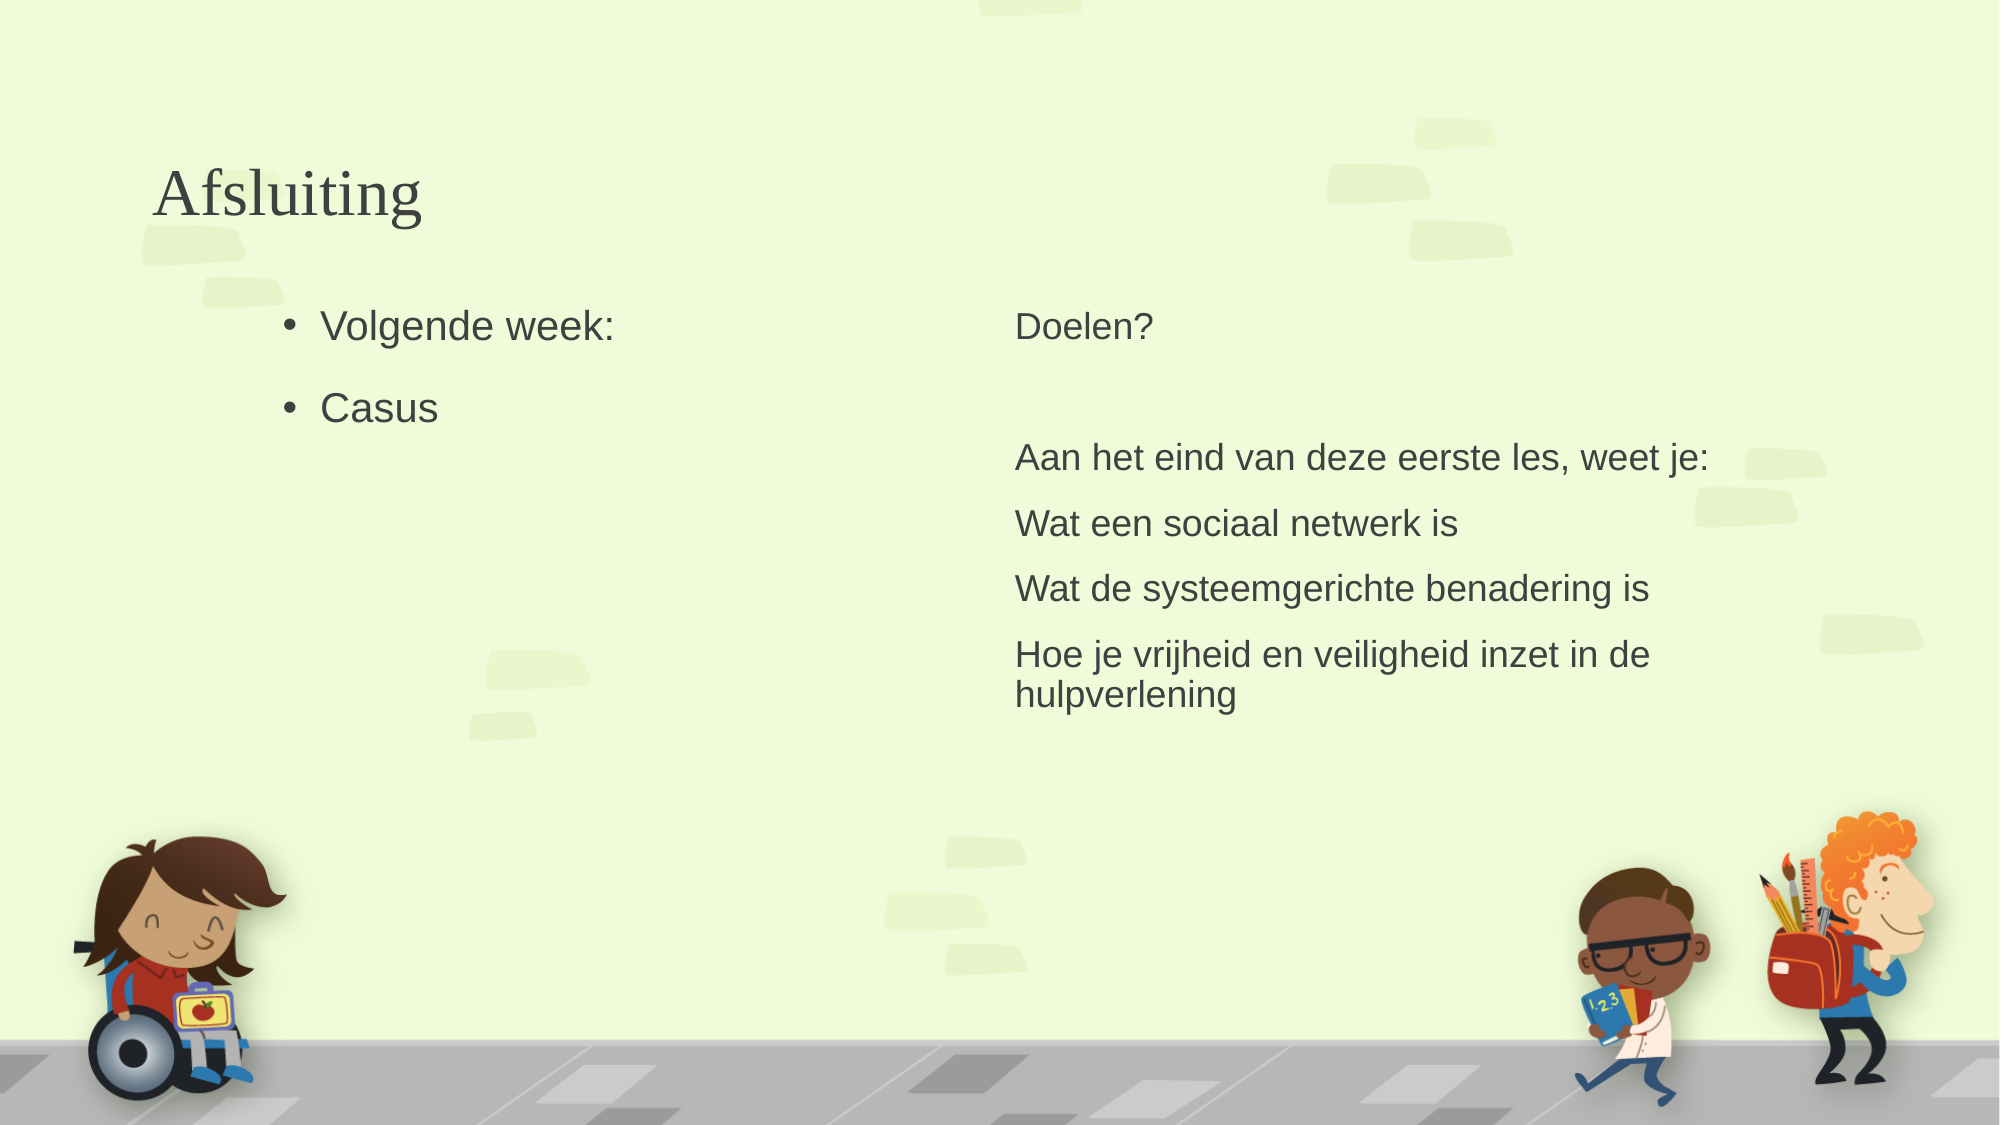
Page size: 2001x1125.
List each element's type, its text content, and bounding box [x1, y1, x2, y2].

list Doelen? Aan het eind van deze eerste les, weet je: Wat een sociaal netwerk is Wat de systeemgerichte benadering is Hoe je vrijheid en veiligheid inzet in de hulpverlening [999, 299, 1780, 871]
list Volgende week: Casus [267, 296, 763, 868]
title Afsluiting [137, 59, 1750, 238]
picture [0, 0, 2000, 1125]
